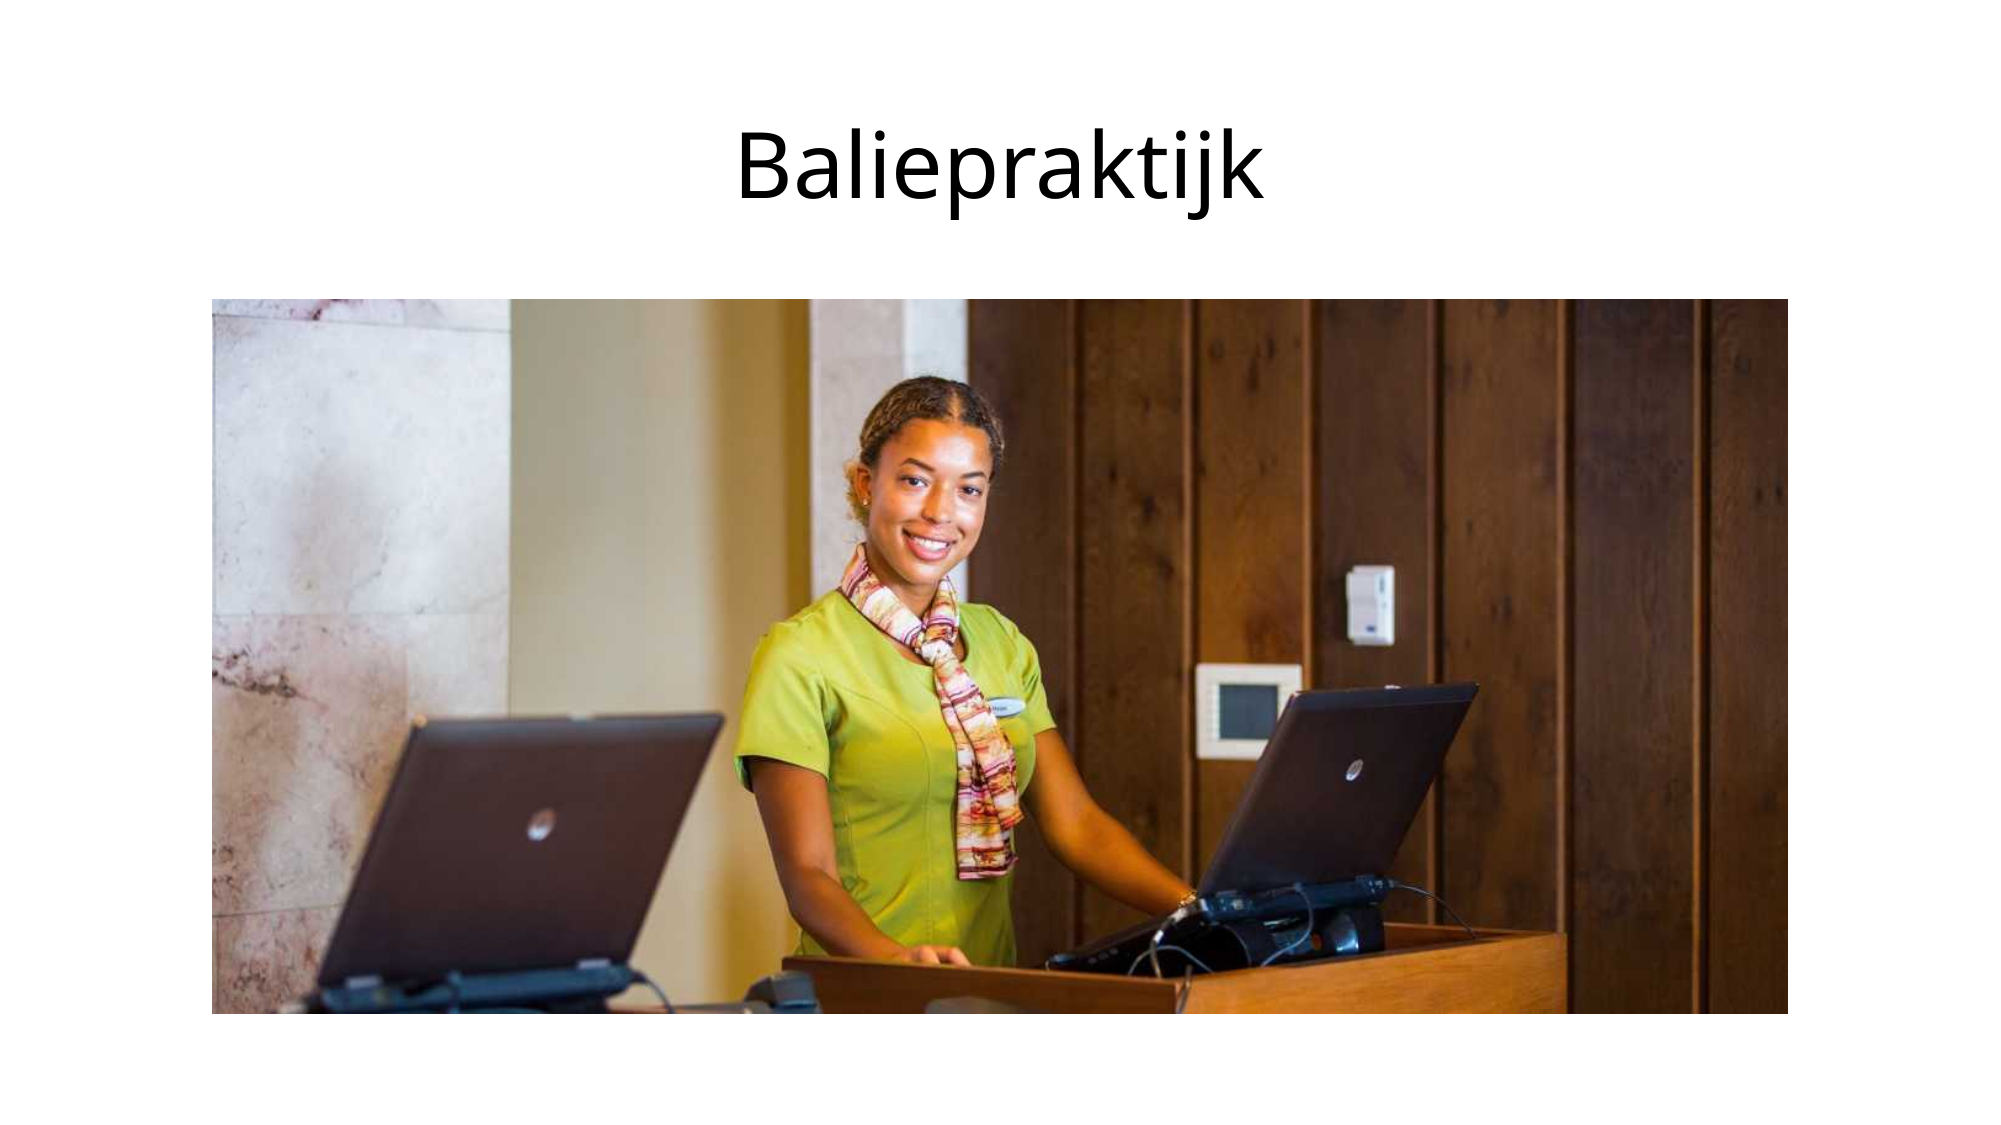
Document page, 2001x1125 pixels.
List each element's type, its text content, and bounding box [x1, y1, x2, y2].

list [212, 299, 1788, 1014]
title Baliepraktijk [137, 59, 1863, 278]
